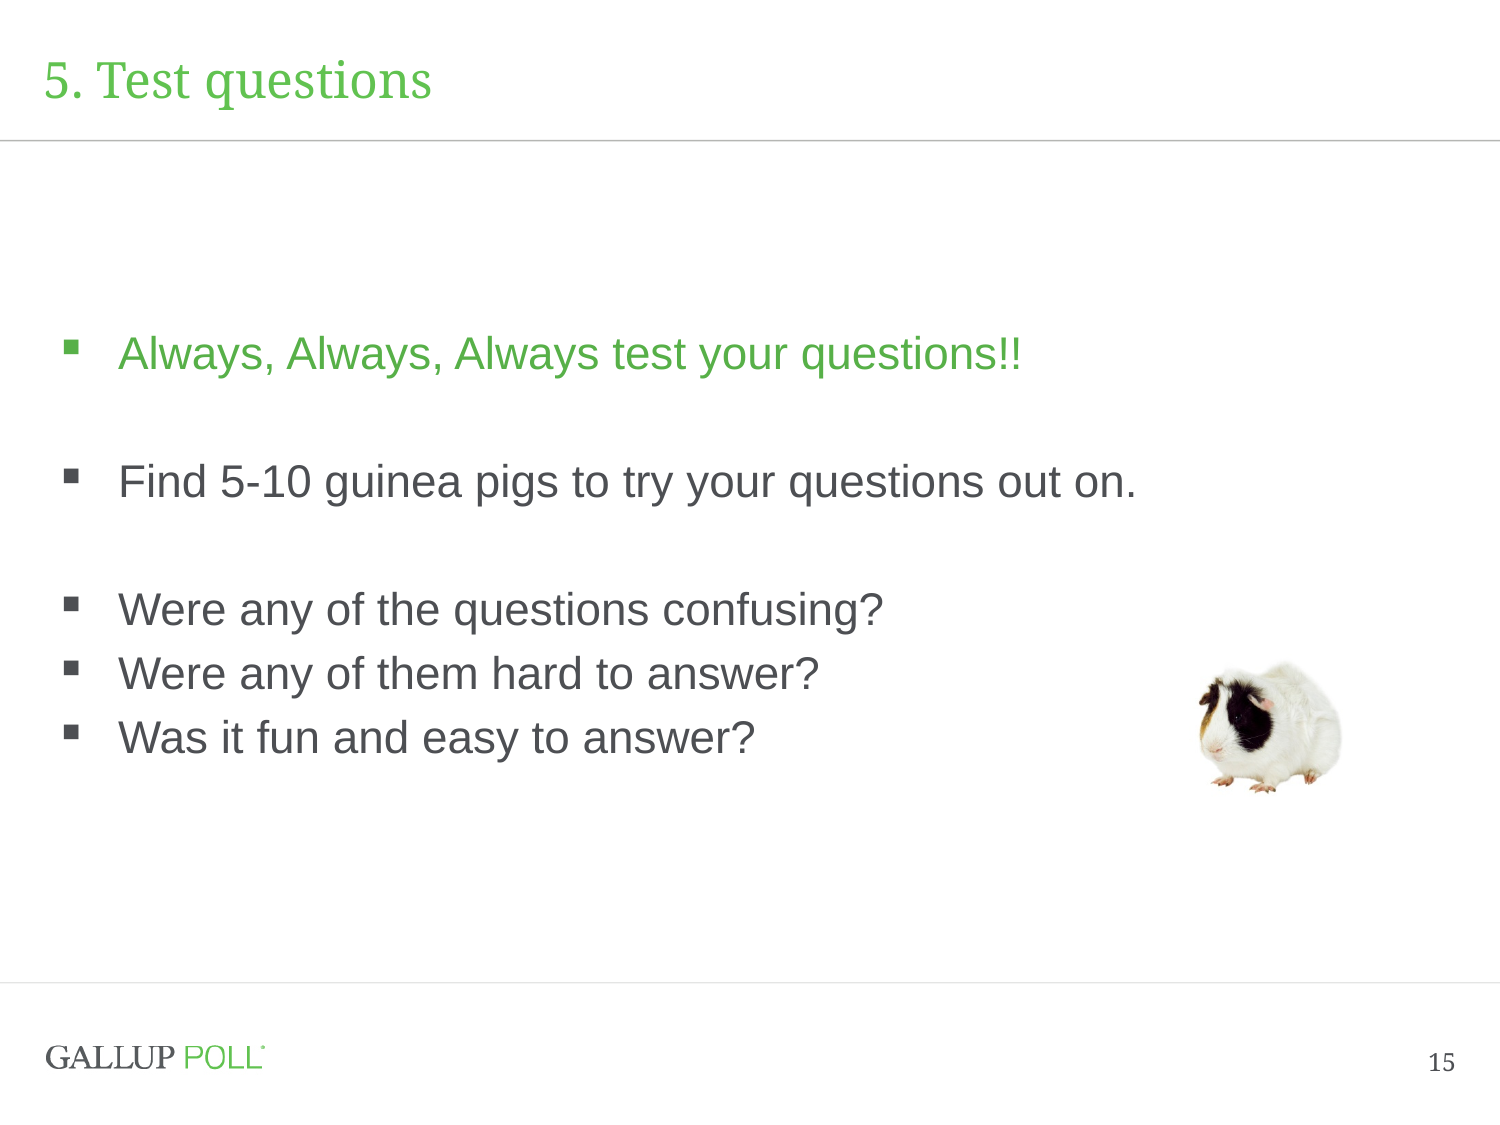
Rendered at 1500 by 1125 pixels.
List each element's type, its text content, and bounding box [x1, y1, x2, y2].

picture [1167, 610, 1375, 819]
slide_number 15 [1120, 1038, 1472, 1117]
list Always, Always, Always test your questions!! Find 5-10 guinea pigs to try your questions out on. Were any of the questions confusing? Were any of them hard to answer? Was it fun and easy to answer? [46, 187, 1454, 949]
title 5. Test questions [27, 30, 1461, 127]
picture [0, 984, 1500, 1125]
